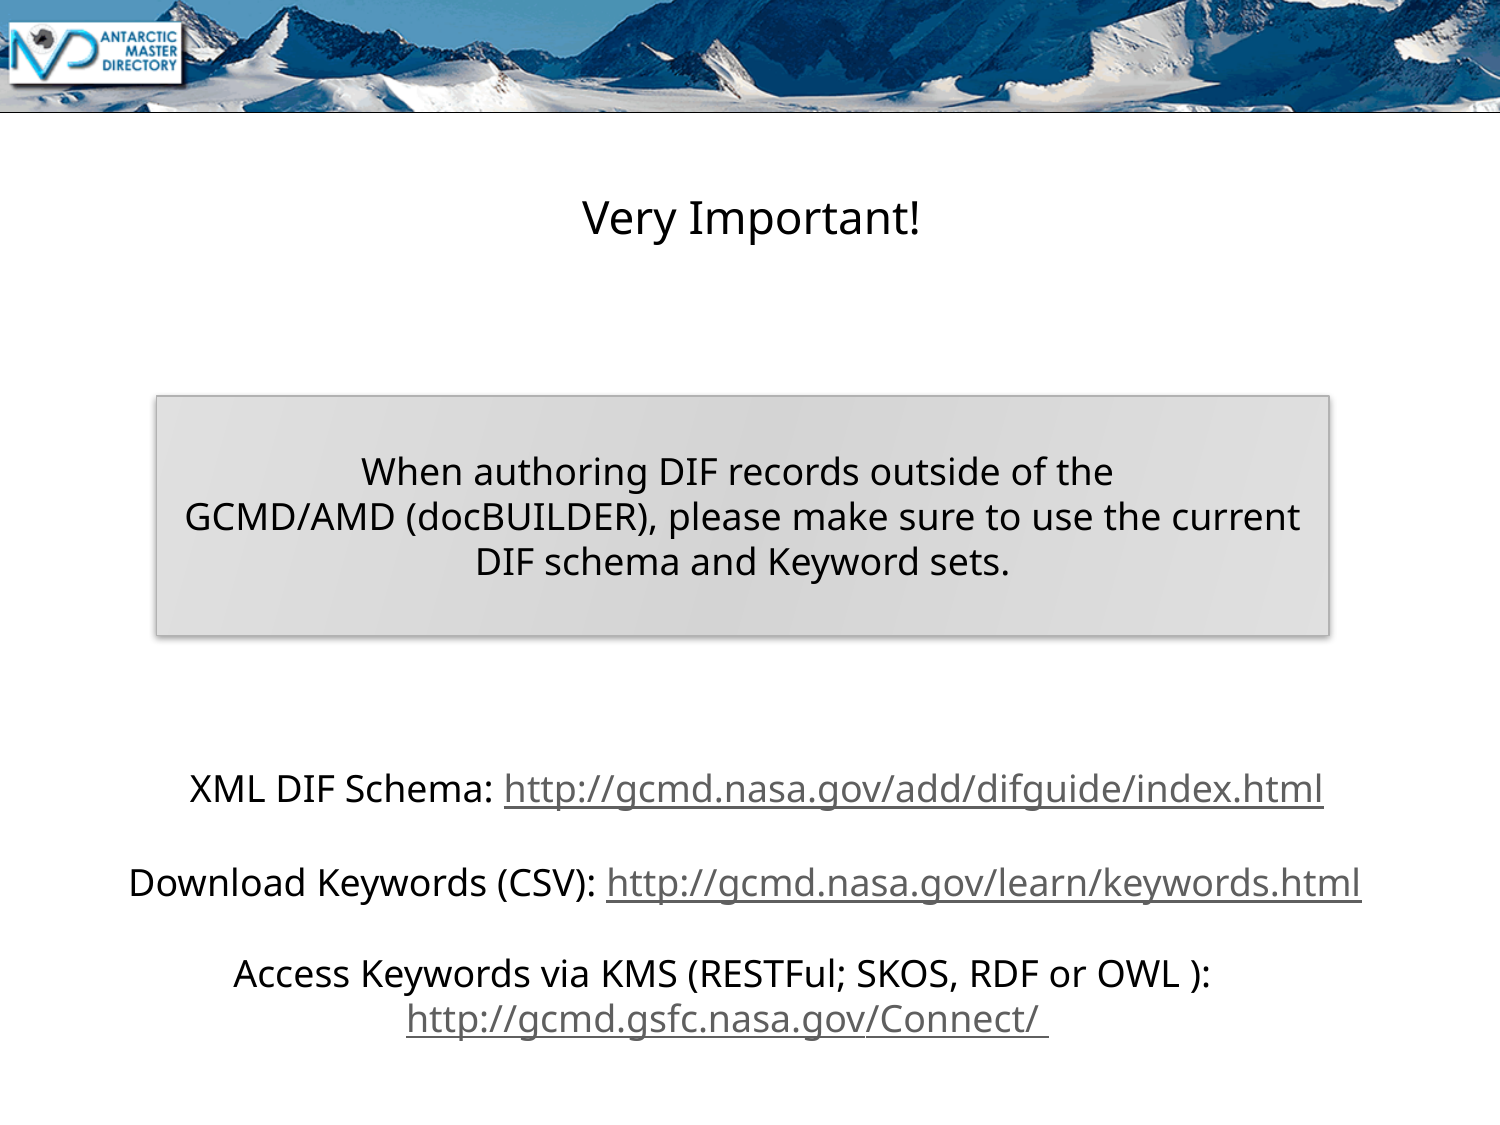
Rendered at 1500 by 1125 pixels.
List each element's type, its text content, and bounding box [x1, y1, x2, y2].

text_box Download Keywords (CSV): http://gcmd.nasa.gov/learn/keywords.html [113, 852, 1377, 918]
title Very Important! [211, 192, 1292, 252]
text_box XML DIF Schema: http://gcmd.nasa.gov/add/difguide/index.html [175, 758, 1339, 824]
text_box Access Keywords via KMS (RESTFul; SKOS, RDF or OWL ): http://gcmd.gsfc.nasa.gov/Connect/ [218, 942, 1227, 1054]
text_box When authoring DIF records outside of the GCMD/AMD (docBUILDER), please make sure to use the current DIF schema and Keyword sets. [156, 395, 1330, 636]
picture [0, 0, 1500, 112]
